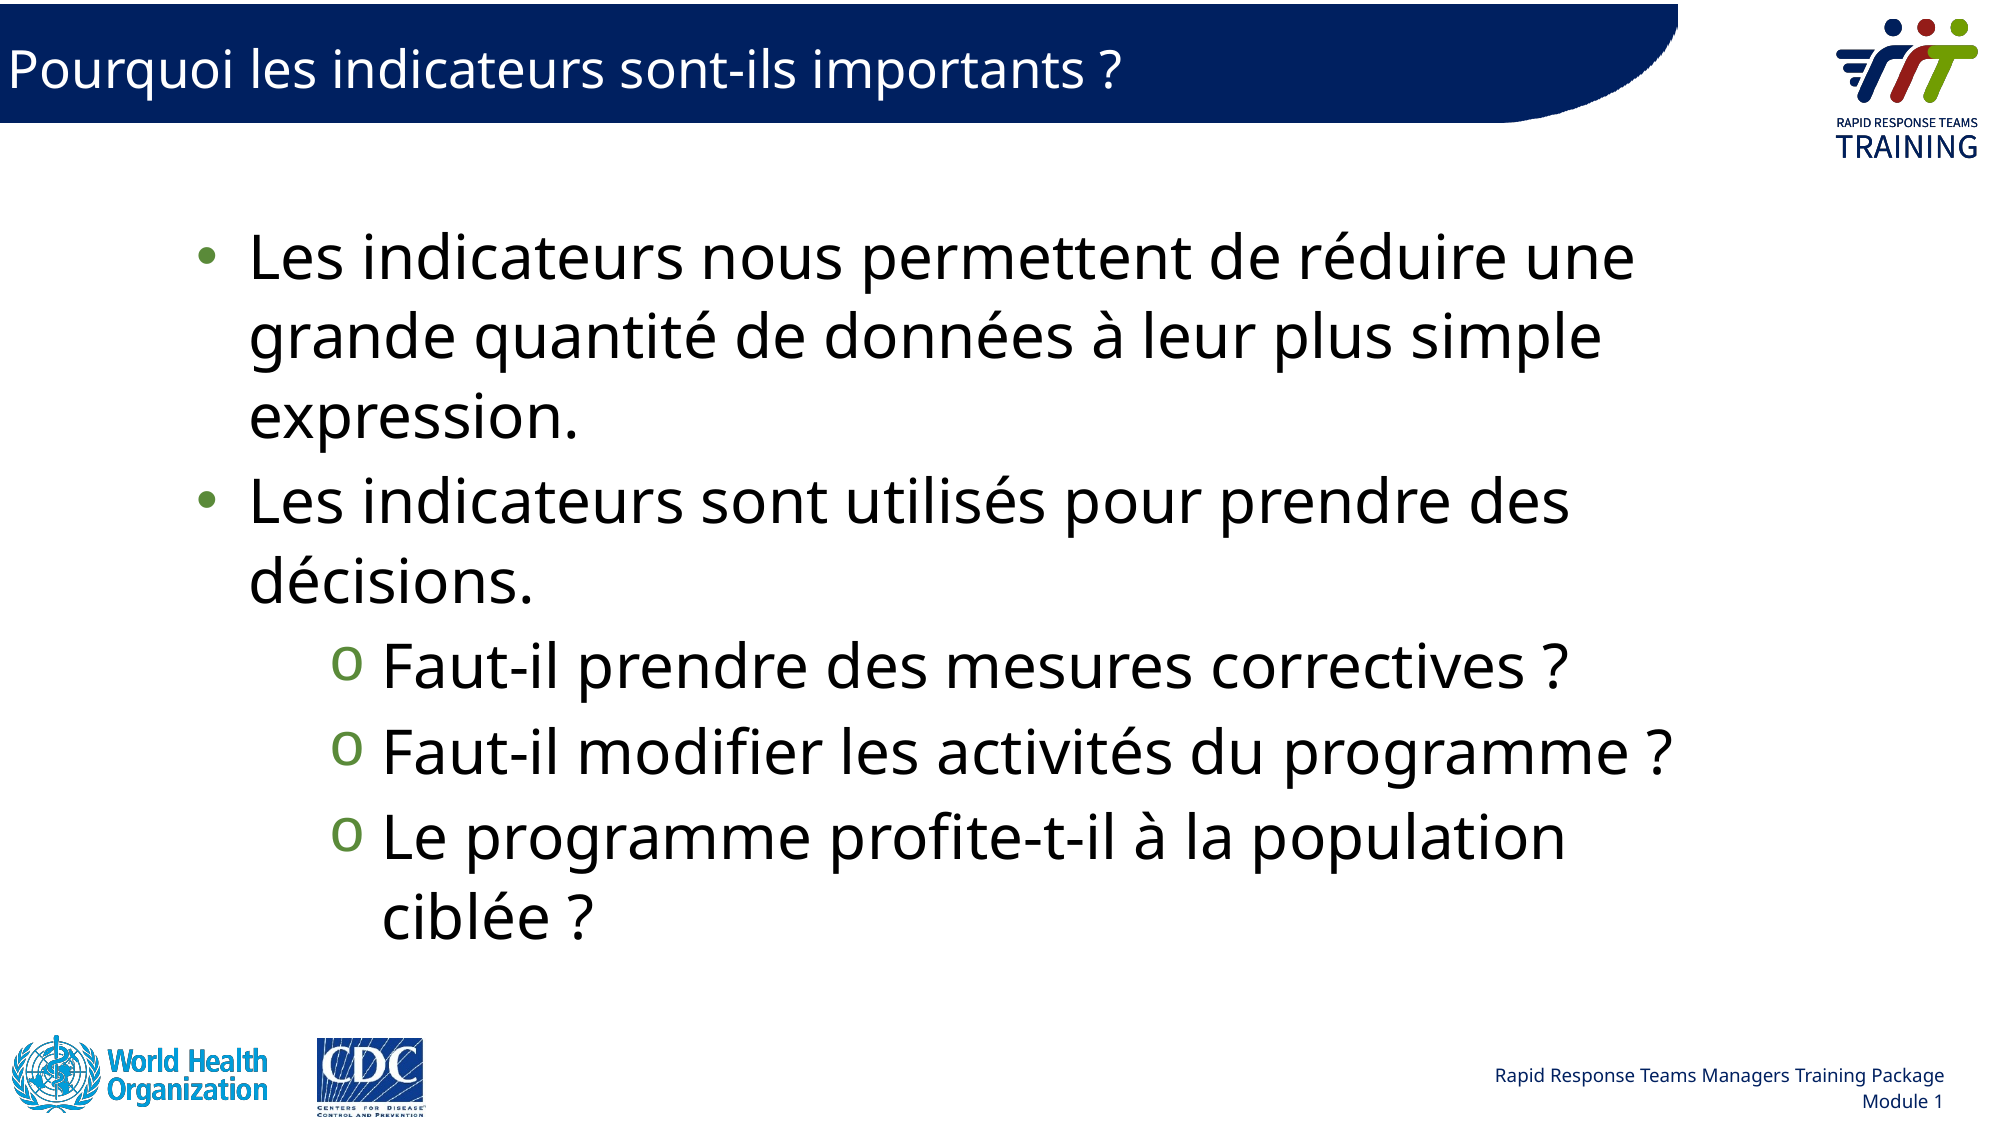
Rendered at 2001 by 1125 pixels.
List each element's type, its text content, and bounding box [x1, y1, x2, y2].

picture [24, 1054, 36, 1087]
picture [36, 1088, 78, 1105]
picture [0, 4, 1678, 123]
picture [40, 1062, 47, 1070]
picture [12, 1083, 48, 1113]
picture [34, 1054, 43, 1078]
picture [22, 1062, 26, 1077]
picture [317, 1038, 426, 1117]
list Les indicateurs nous permettent de réduire une grande quantité de données à leur plus simple expression. Les indicateurs sont utilisés pour prendre des décisions. Faut-il prendre des mesures correctives ? Faut-il modifier les activités du programme ? Le programme profite-t-il à la population ciblée ? [188, 204, 1723, 969]
picture [59, 1035, 267, 1113]
title Pourquoi les indicateurs sont-ils importants ? [0, 17, 1344, 125]
picture [71, 1053, 90, 1091]
picture [46, 1056, 54, 1062]
picture [50, 1108, 62, 1113]
picture [1835, 19, 1978, 167]
picture [30, 1083, 37, 1091]
picture [12, 1035, 54, 1068]
